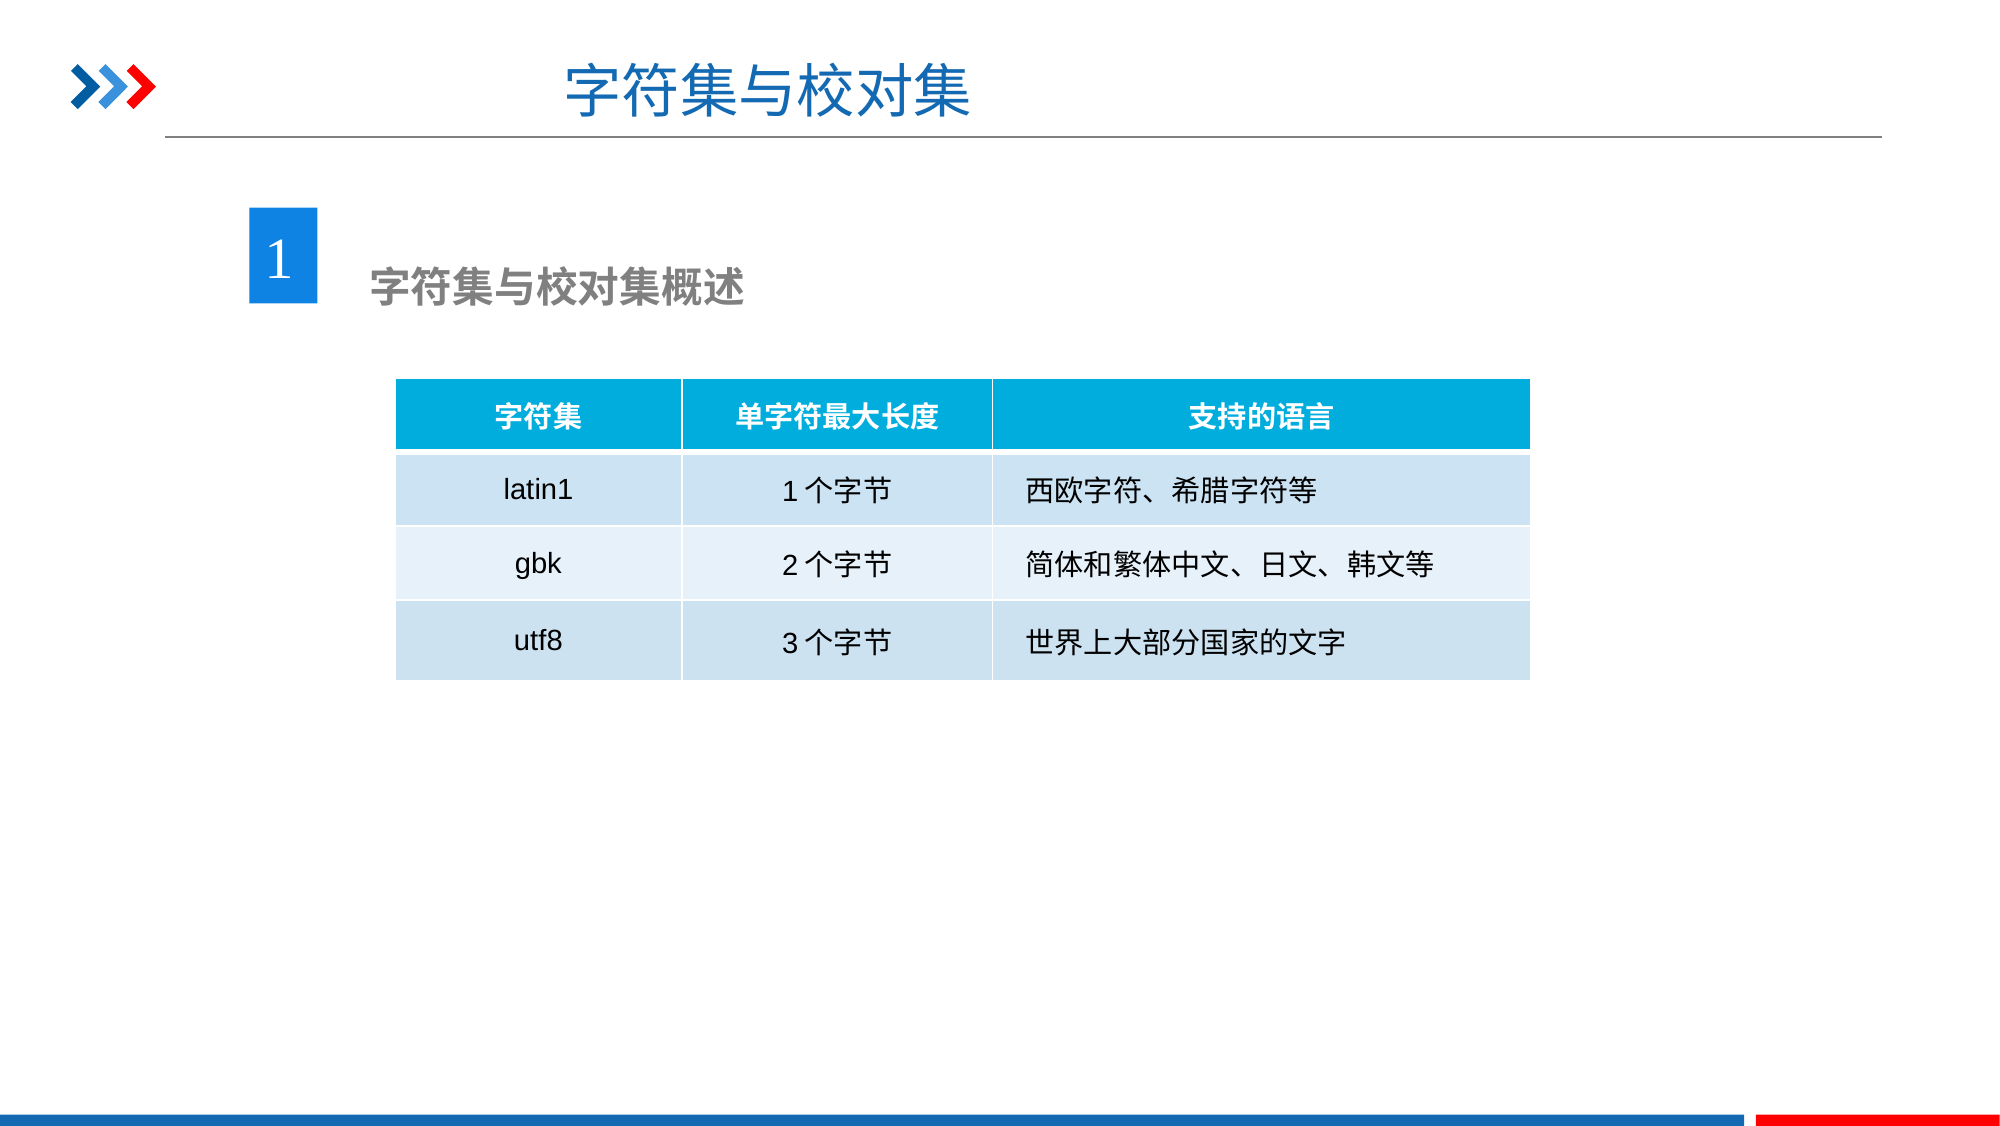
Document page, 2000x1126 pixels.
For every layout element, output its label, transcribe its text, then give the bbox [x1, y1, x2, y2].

text_box 字符集与校对集概述 [319, 245, 1092, 320]
table_cell 2个字节 [683, 527, 992, 599]
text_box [249, 207, 318, 304]
table_cell latin1 [396, 455, 681, 525]
table_cell utf8 [396, 601, 681, 680]
table_header 支持的语言 [993, 379, 1530, 449]
table_cell 简体和繁体中文、日文、韩文等 [993, 527, 1530, 599]
table_cell 西欧字符、希腊字符等 [993, 455, 1530, 525]
table_cell 1个字节 [683, 455, 992, 525]
table_header 单字符最大长度 [683, 379, 992, 449]
table_cell gbk [396, 527, 681, 599]
title 字符集与校对集 [521, 25, 1296, 153]
table_header 字符集 [396, 379, 681, 449]
table_cell 世界上大部分国家的文字 [993, 601, 1530, 680]
table_cell 3个字节 [683, 601, 992, 680]
